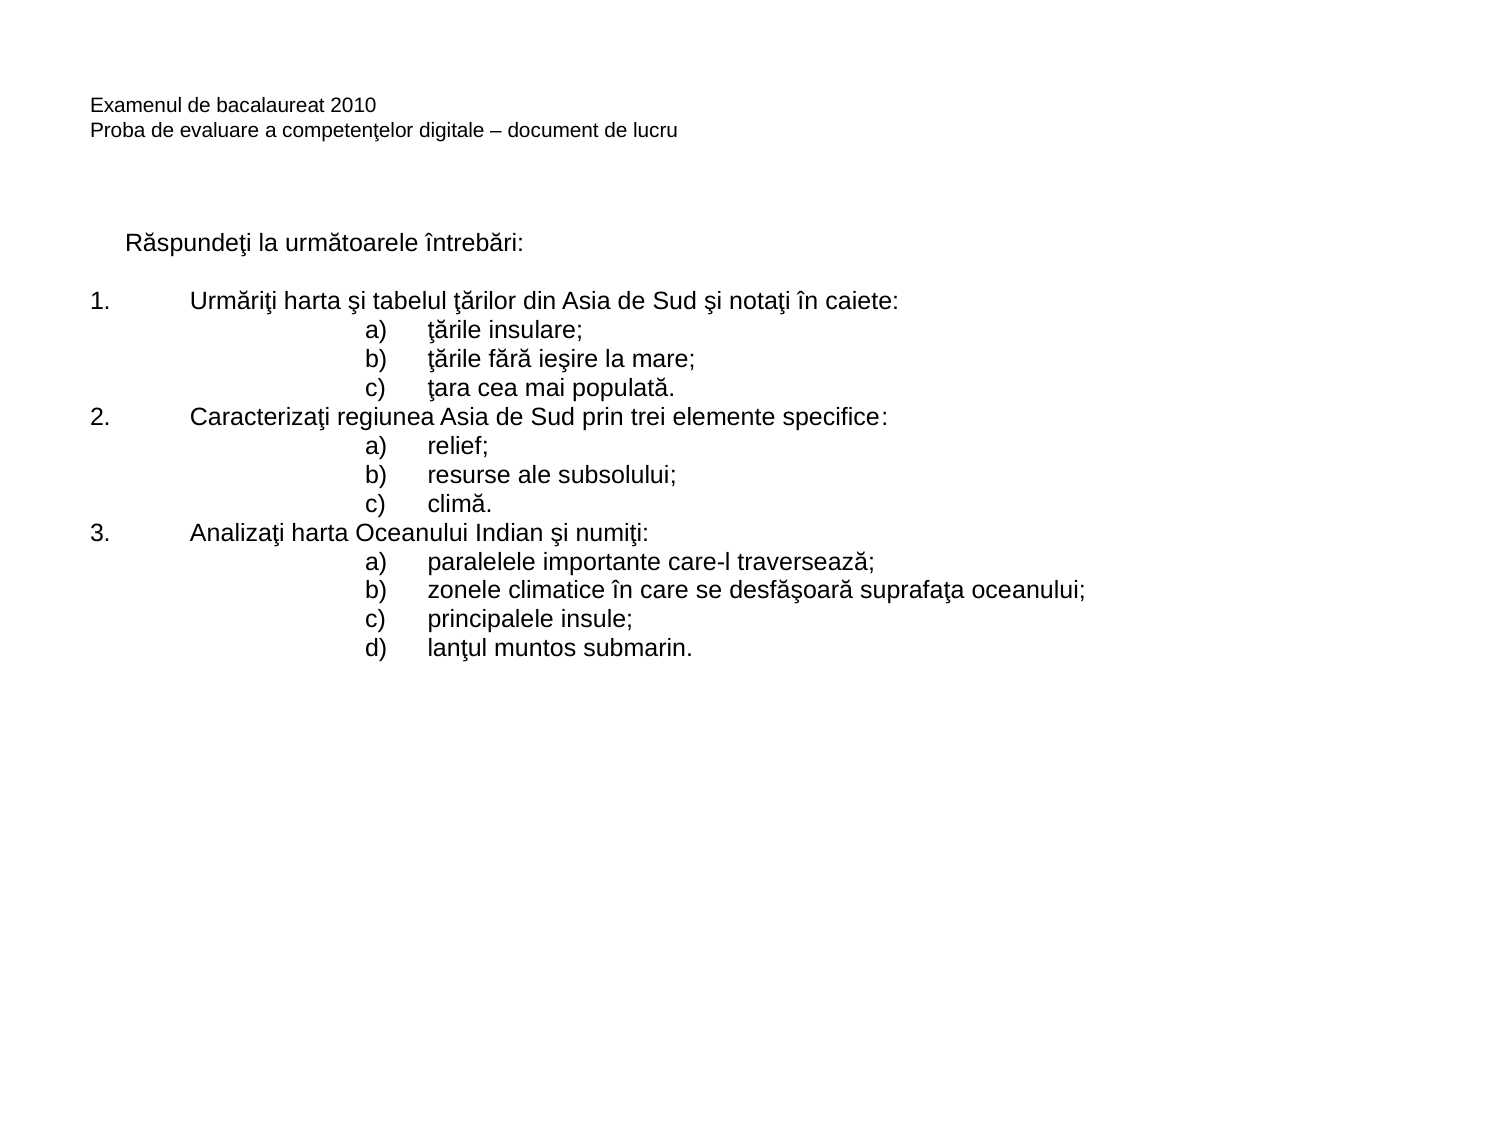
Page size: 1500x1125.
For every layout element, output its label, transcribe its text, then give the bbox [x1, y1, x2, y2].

title Examenul de bacalaureat 2010 Proba de evaluare a competenţelor digitale – document de lucru [74, 44, 1426, 188]
list Răspundeţi la următoarele întrebări: Urmăriţi harta şi tabelul ţărilor din Asia de Sud şi notaţi în caiete: ţările insulare; ţările fără ieşire la mare; ţara cea mai populată. Caracterizaţi regiunea Asia de Sud prin trei elemente specifice: relief; resurse ale subsolului; climă. Analizaţi harta Oceanului Indian şi numiţi: paralelele importante care-l traversează; zonele climatice în care se desfăşoară suprafaţa oceanului; principalele insule; lanţul muntos submarin. [74, 224, 1426, 1038]
